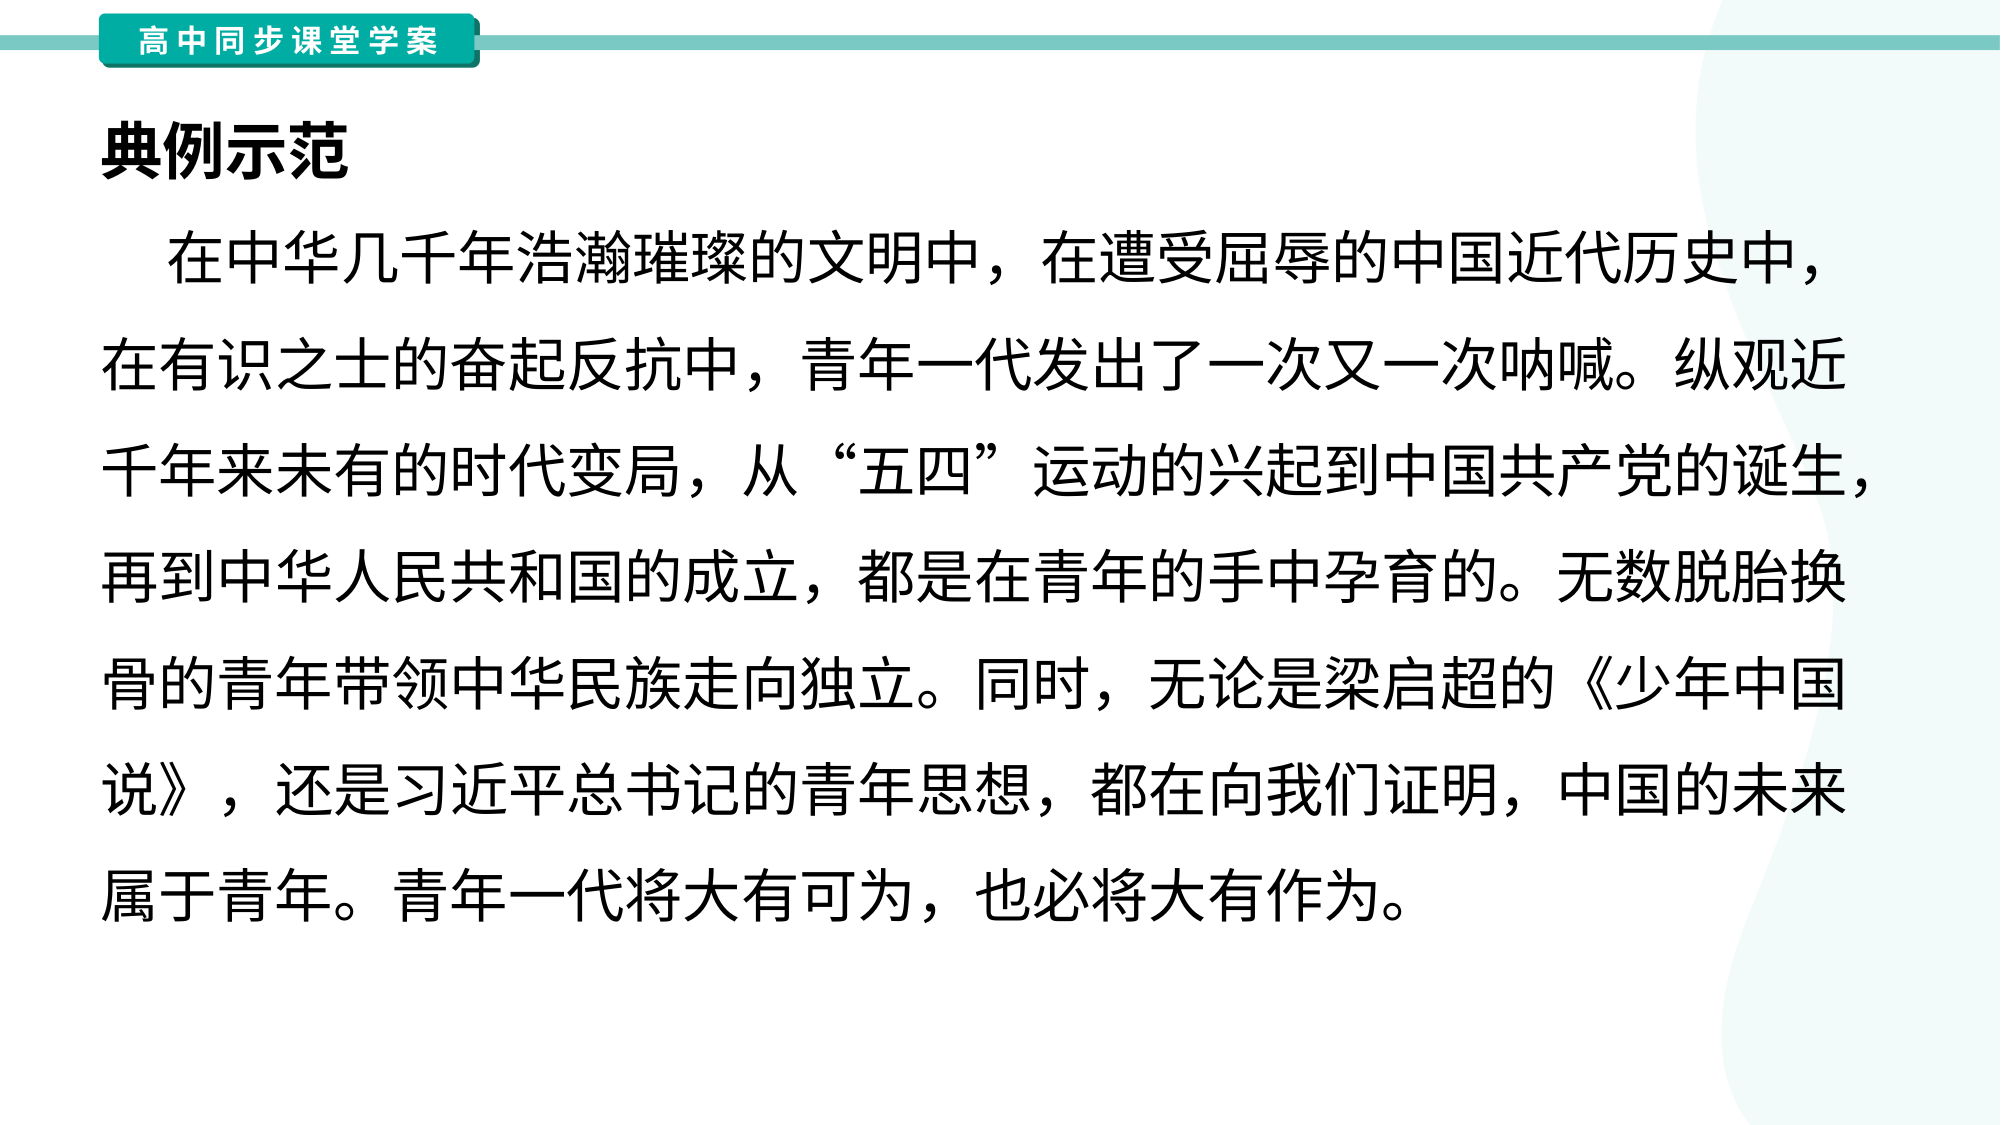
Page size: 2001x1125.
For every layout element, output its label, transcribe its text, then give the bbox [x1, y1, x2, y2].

text_box 典例示范 [100, 76, 1899, 185]
text_box 在中华几千年浩瀚璀璨的文明中，在遭受屈辱的中国近代历史中， 在有识之士的奋起反抗中，青年一代发出了一次又一次呐喊。纵观近 千年来未有的时代变局，从“五四”运动的兴起到中国共产党的诞生， 再到中华人民共和国的成立，都是在青年的手中孕育的。无数脱胎换 骨的青年带领中华民族走向独立。同时，无论是梁启超的《少年中国 说》，还是习近平总书记的青年思想，都在向我们证明，中国的未来 属于青年。青年一代将大有可为，也必将大有作为。 [100, 185, 1899, 930]
picture [0, 0, 2000, 1125]
